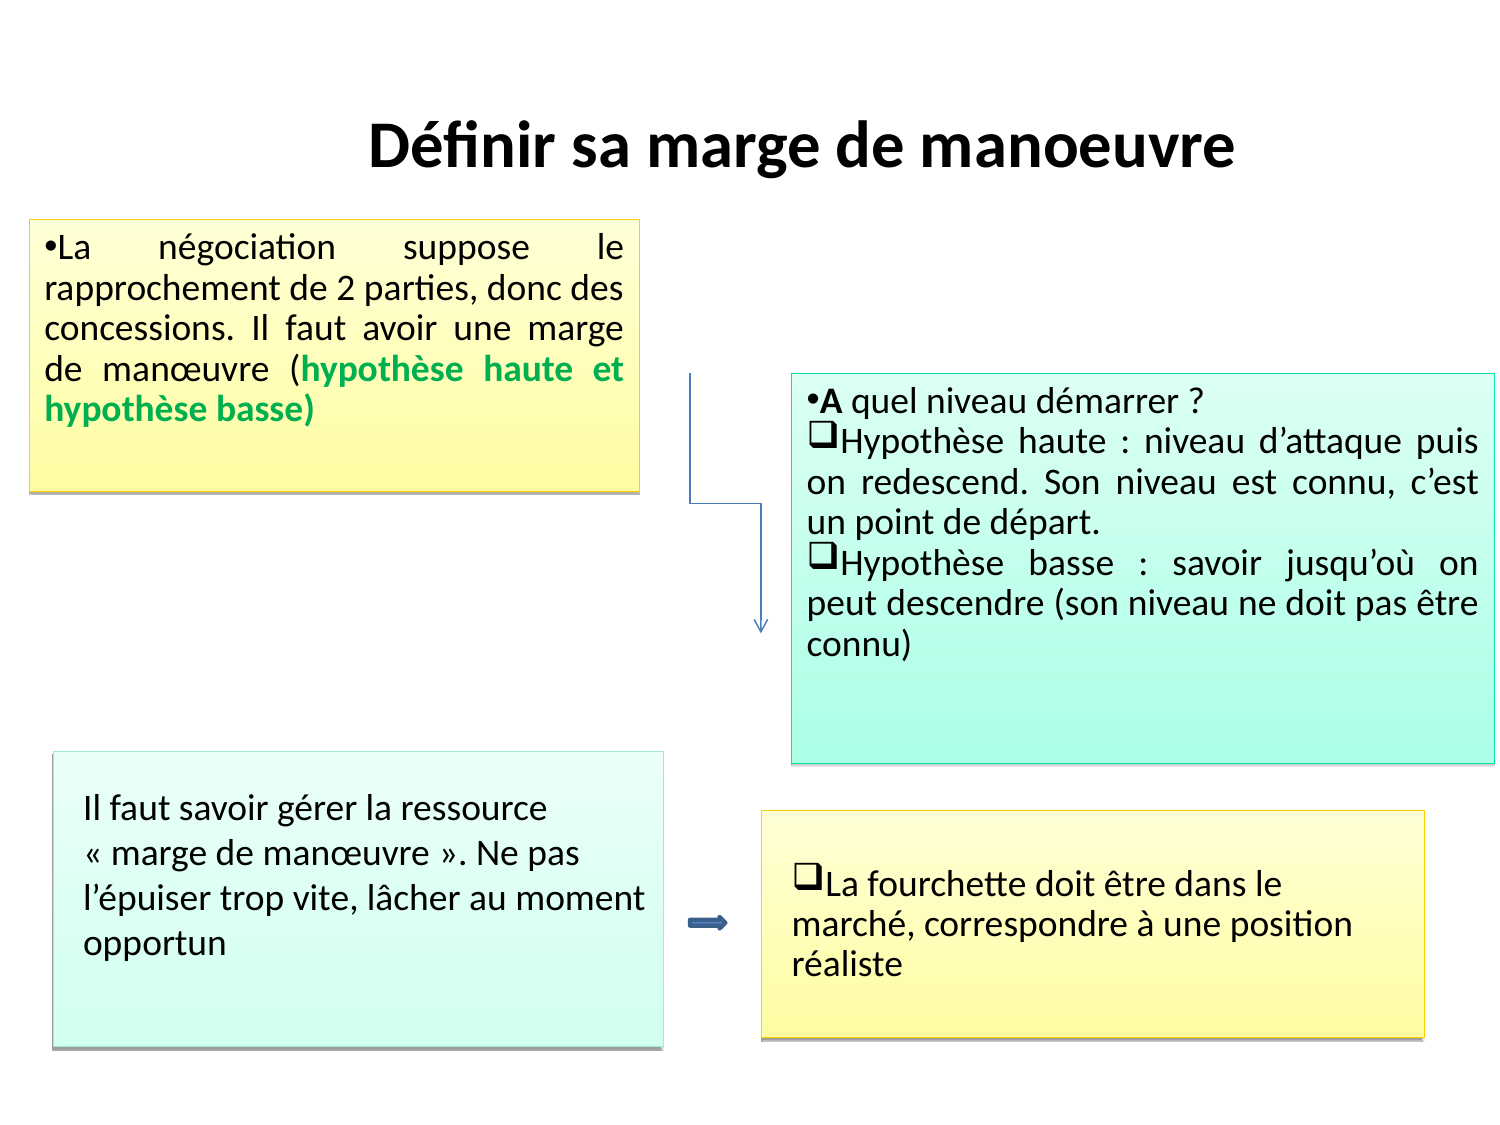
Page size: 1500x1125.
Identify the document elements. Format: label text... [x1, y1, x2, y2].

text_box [595, 467, 856, 540]
list Il faut savoir gérer la ressource « marge de manœuvre ». Ne pas l’épuiser trop vite, lâcher au moment opportun [53, 751, 664, 1047]
list La négociation suppose le rapprochement de 2 parties, donc des concessions. Il faut avoir une marge de manœuvre (hypothèse haute et hypothèse basse) [29, 219, 640, 492]
list A quel niveau démarrer ? Hypothèse haute : niveau d’attaque puis on redescend. Son niveau est connu, c’est un point de départ. Hypothèse basse : savoir jusqu’où on peut descendre (son niveau ne doit pas être connu) [791, 373, 1495, 764]
text_box [687, 914, 728, 931]
list La fourchette doit être dans le marché, correspondre à une position réaliste [761, 810, 1425, 1038]
text_box Définir sa marge de manoeuvre [210, 93, 1395, 189]
